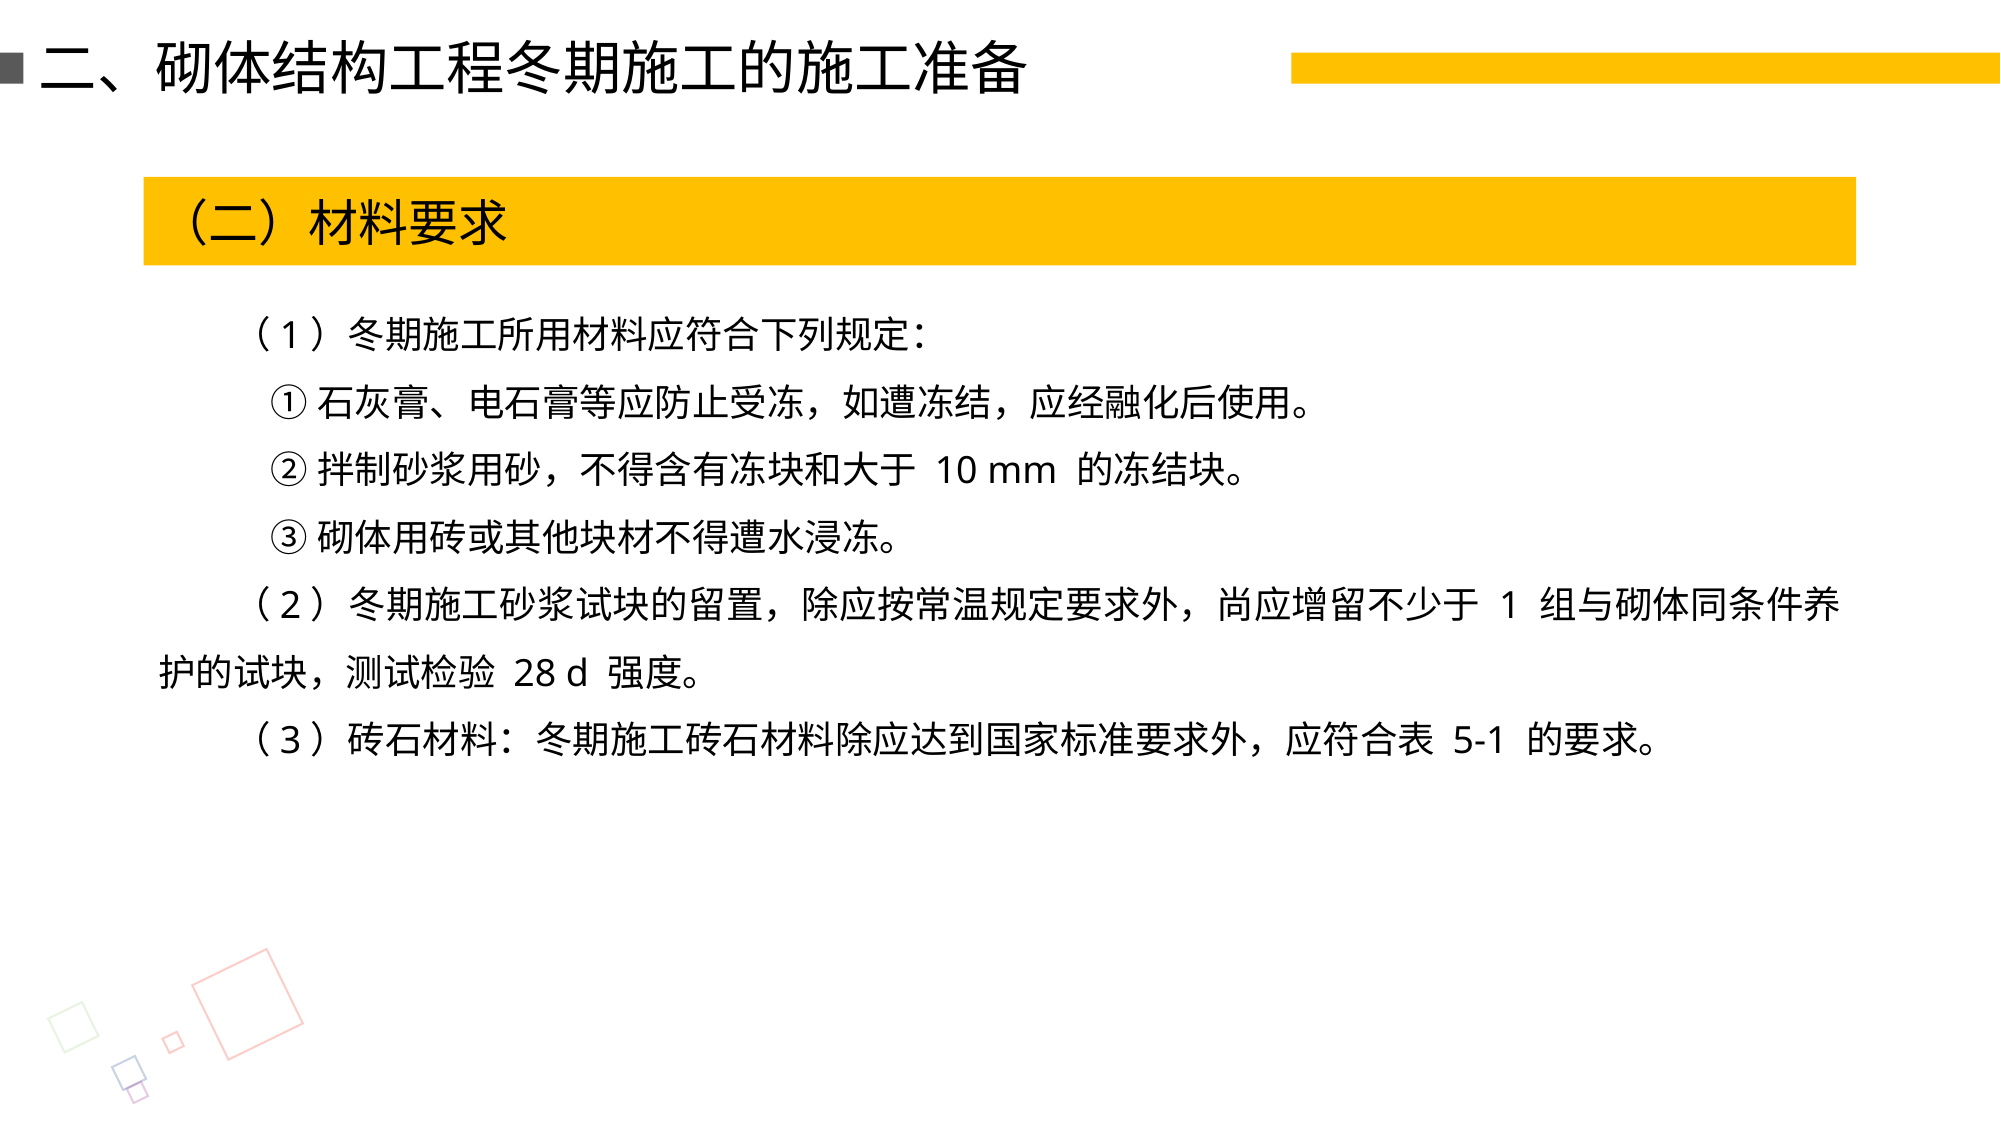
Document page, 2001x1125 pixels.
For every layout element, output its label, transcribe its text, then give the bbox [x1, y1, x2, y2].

text_box （二）材料要求 [143, 176, 1857, 266]
text_box [110, 1054, 148, 1092]
text_box 二、砌体结构工程冬期施工的施工准备 [24, 23, 1045, 109]
text_box [125, 1080, 150, 1105]
text_box [190, 947, 305, 1062]
text_box [161, 1030, 186, 1055]
text_box [46, 1000, 100, 1054]
text_box （1）冬期施工所用材料应符合下列规定： ①石灰膏、电石膏等应防止受冻，如遭冻结，应经融化后使用。 ②拌制砂浆用砂，不得含有冻块和大于 10 mm 的冻结块。 ③砌体用砖或其他块材不得遭水浸冻。 （2）冬期施工砂浆试块的留置，除应按常温规定要求外，尚应增留不少于 1 组与砌体同条件养护的试块，测试检验 28 d 强度。 （3）砖石材料：冬期施工砖石材料除应达到国家标准要求外，应符合表 5-1 的要求。 [143, 281, 1857, 769]
